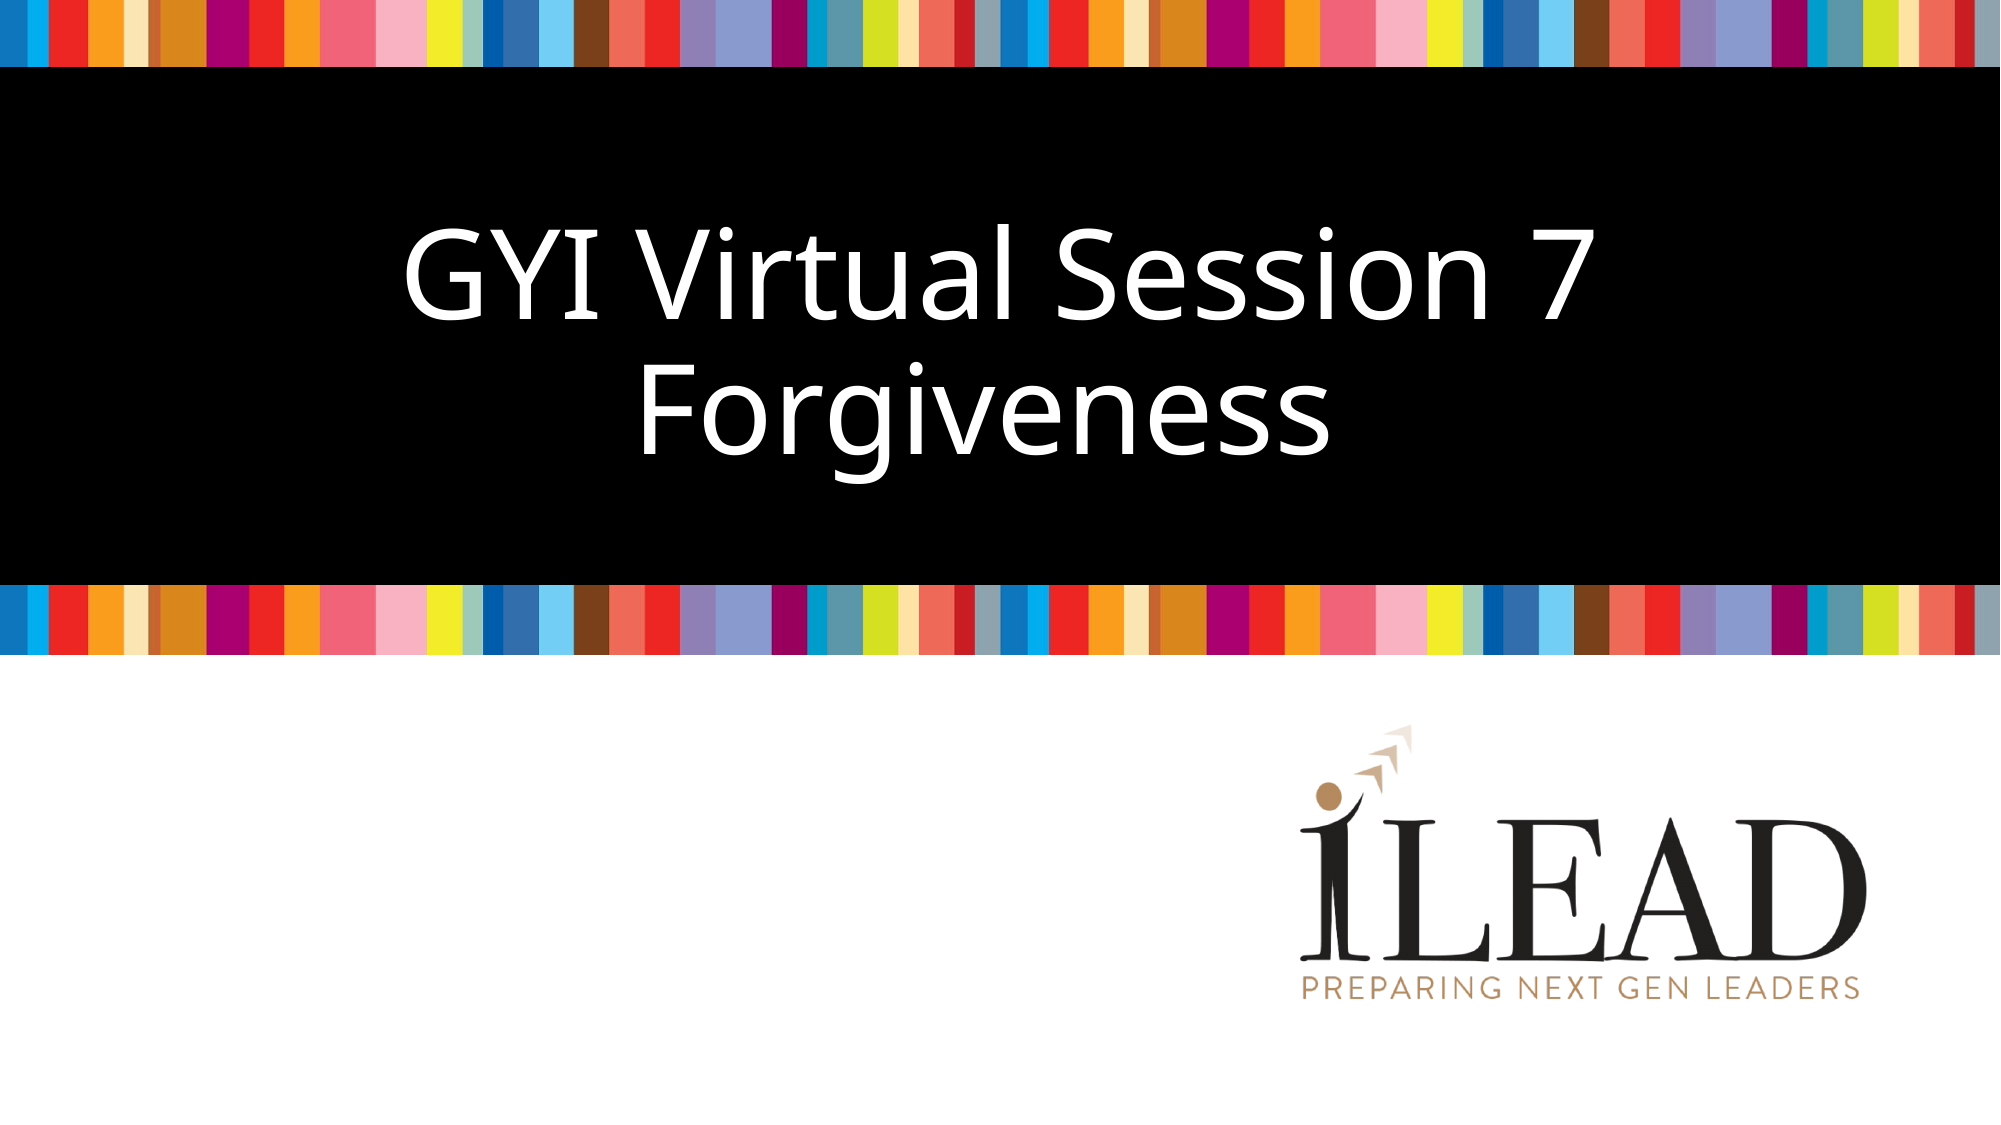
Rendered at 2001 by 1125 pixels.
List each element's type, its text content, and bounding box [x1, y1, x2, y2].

picture [0, 585, 26, 655]
picture [1290, 715, 1875, 1010]
text_box [0, 67, 2000, 585]
picture [828, 0, 1026, 67]
picture [1828, 585, 2000, 655]
picture [48, 0, 808, 67]
picture [1828, 0, 2000, 67]
picture [48, 585, 808, 655]
picture [1048, 0, 1808, 67]
picture [828, 585, 1026, 655]
picture [1048, 585, 1808, 655]
title GYI Virtual Session 7 Forgiveness [249, 97, 1750, 490]
picture [0, 0, 26, 67]
